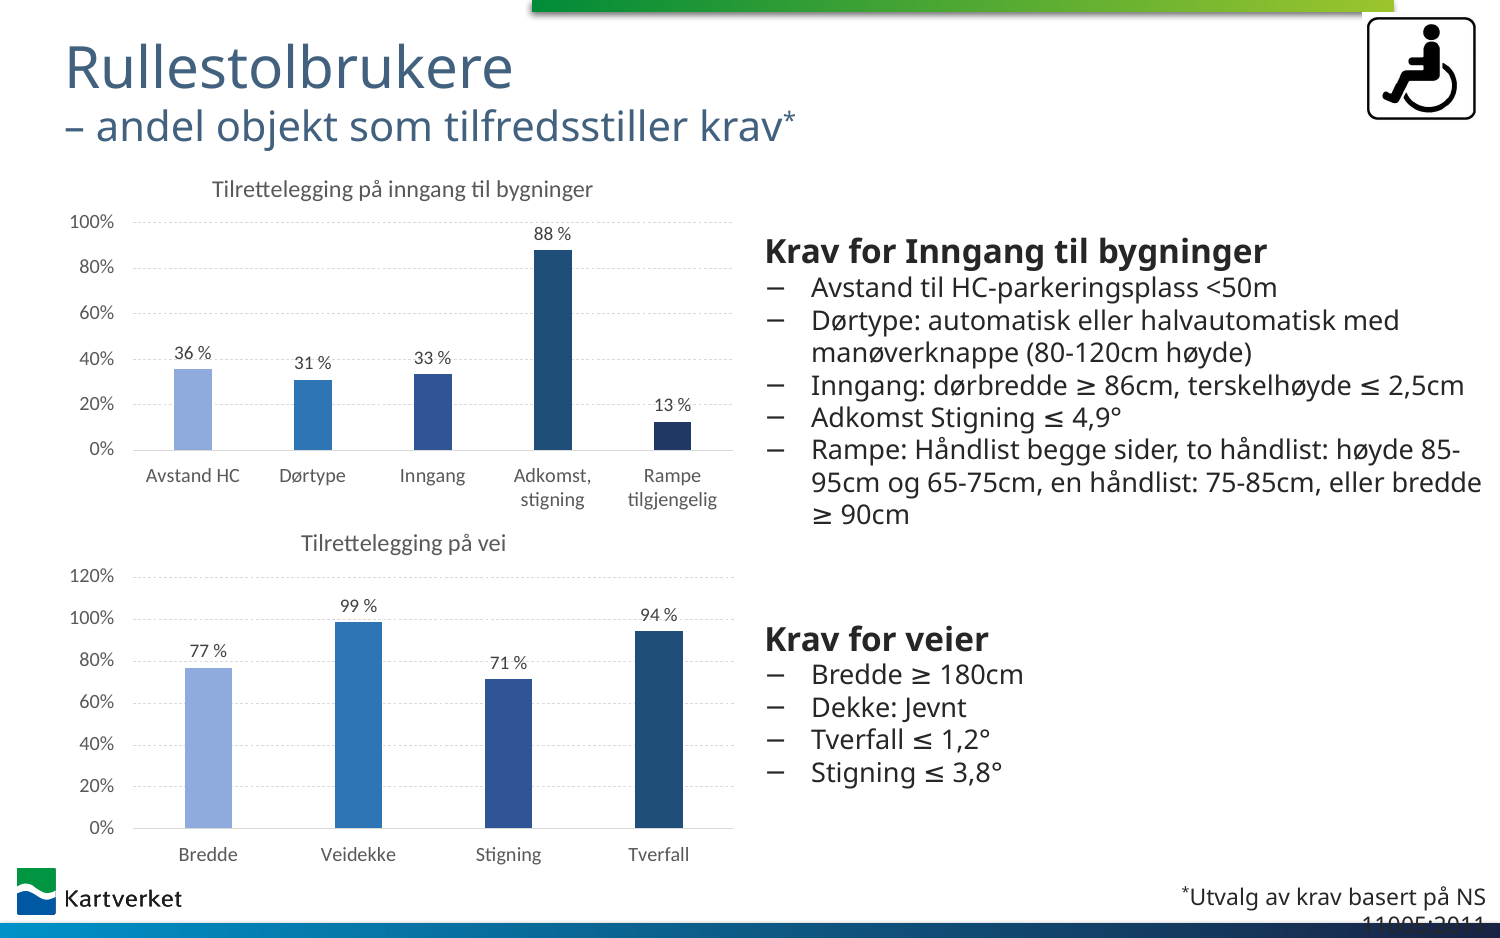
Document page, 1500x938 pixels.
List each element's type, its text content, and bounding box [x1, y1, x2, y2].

picture [62, 520, 746, 874]
text_box Rullestolbrukere – andel objekt som tilfredsstiller krav* [49, 25, 1431, 158]
picture [1362, 12, 1481, 126]
text_box *Utvalg av krav basert på NS 11005:2011 [1068, 873, 1500, 938]
text_box Krav for veier Bredde ≥ 180cm Dekke: Jevnt Tverfall ≤ 1,2° Stigning ≤ 3,8° [749, 610, 1500, 795]
picture [62, 166, 744, 519]
text_box Krav for Inngang til bygninger Avstand til HC-parkeringsplass <50m Dørtype: automatisk eller halvautomatisk med manøverknappe (80-120cm høyde) Inngang: dørbredde ≥ 86cm, terskelhøyde ≤ 2,5cm Adkomst Stigning ≤ 4,9° Rampe: Håndlist begge sider, to håndlist: høyde 85-95cm og 65-75cm, en håndlist: 75-85cm, eller bredde ≥ 90cm [749, 223, 1500, 538]
